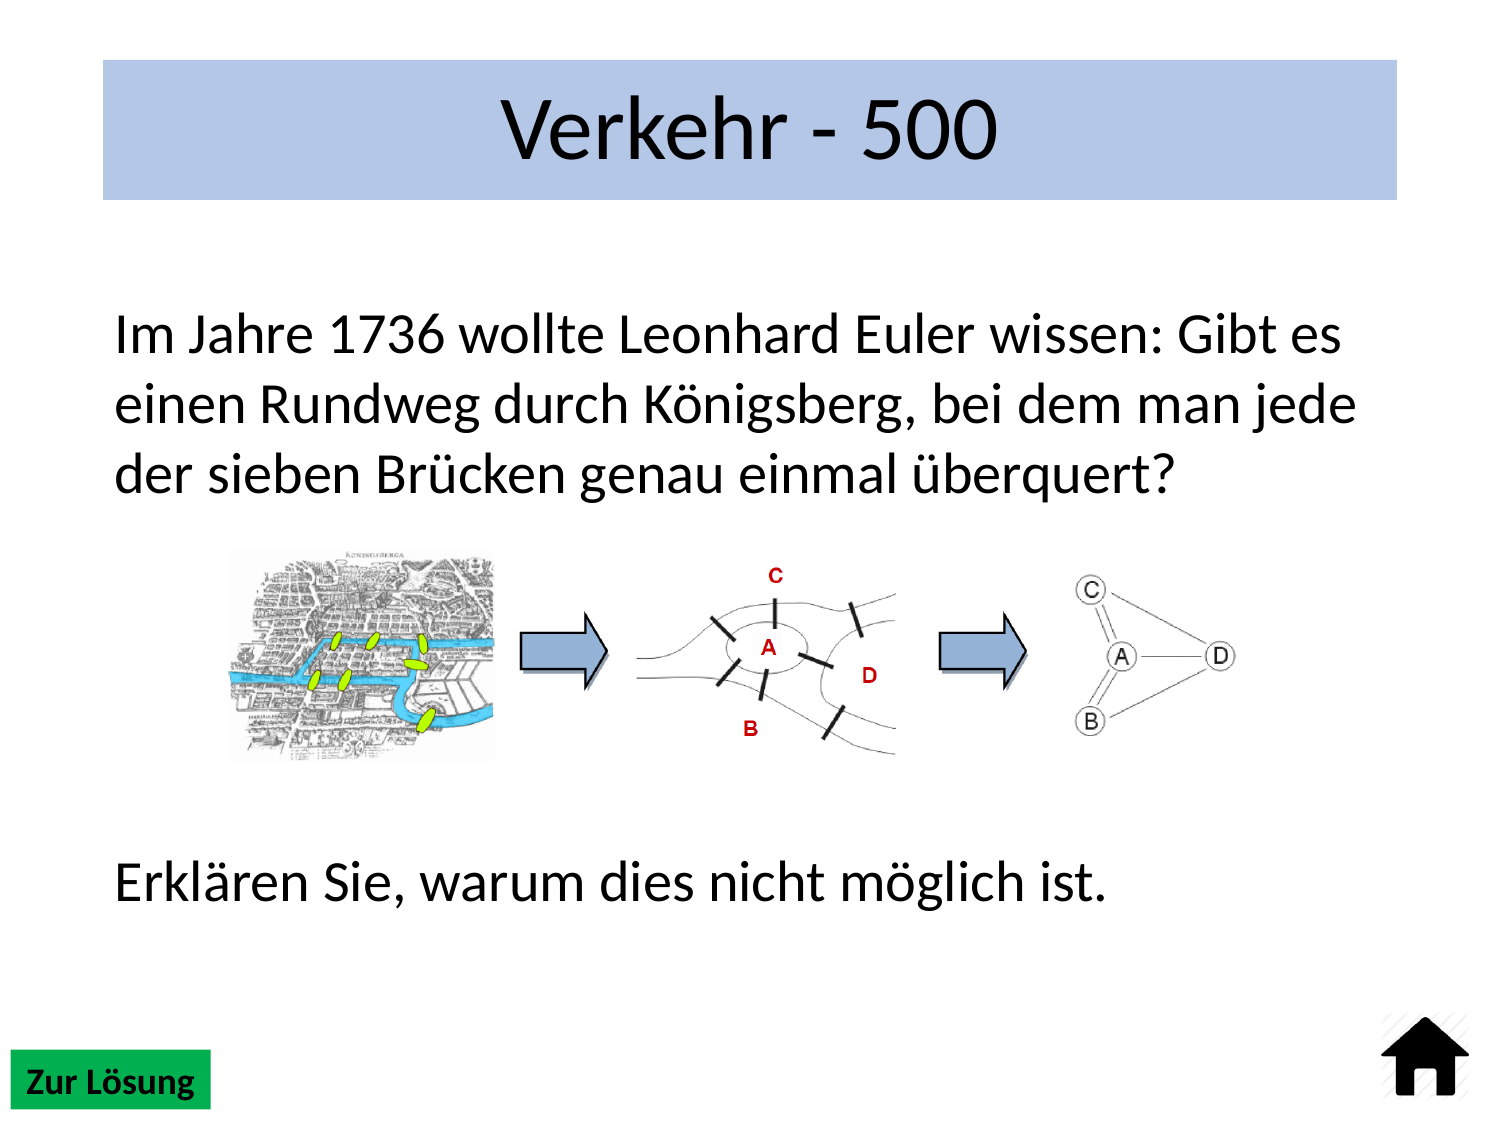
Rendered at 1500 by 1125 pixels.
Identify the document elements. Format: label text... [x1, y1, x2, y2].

text_box Zur Lösung [10, 1049, 211, 1110]
text_box Im Jahre 1736 wollte Leonhard Euler wissen: Gibt es einen Rundweg durch Königsberg, bei dem man jede der sieben Brücken genau einmal überquert? Erklären Sie, warum dies nicht möglich ist. [99, 287, 1450, 1025]
picture [206, 532, 1270, 781]
title Verkehr - 500 [103, 59, 1397, 200]
picture [1381, 1012, 1469, 1100]
text_box [74, 262, 1425, 1000]
